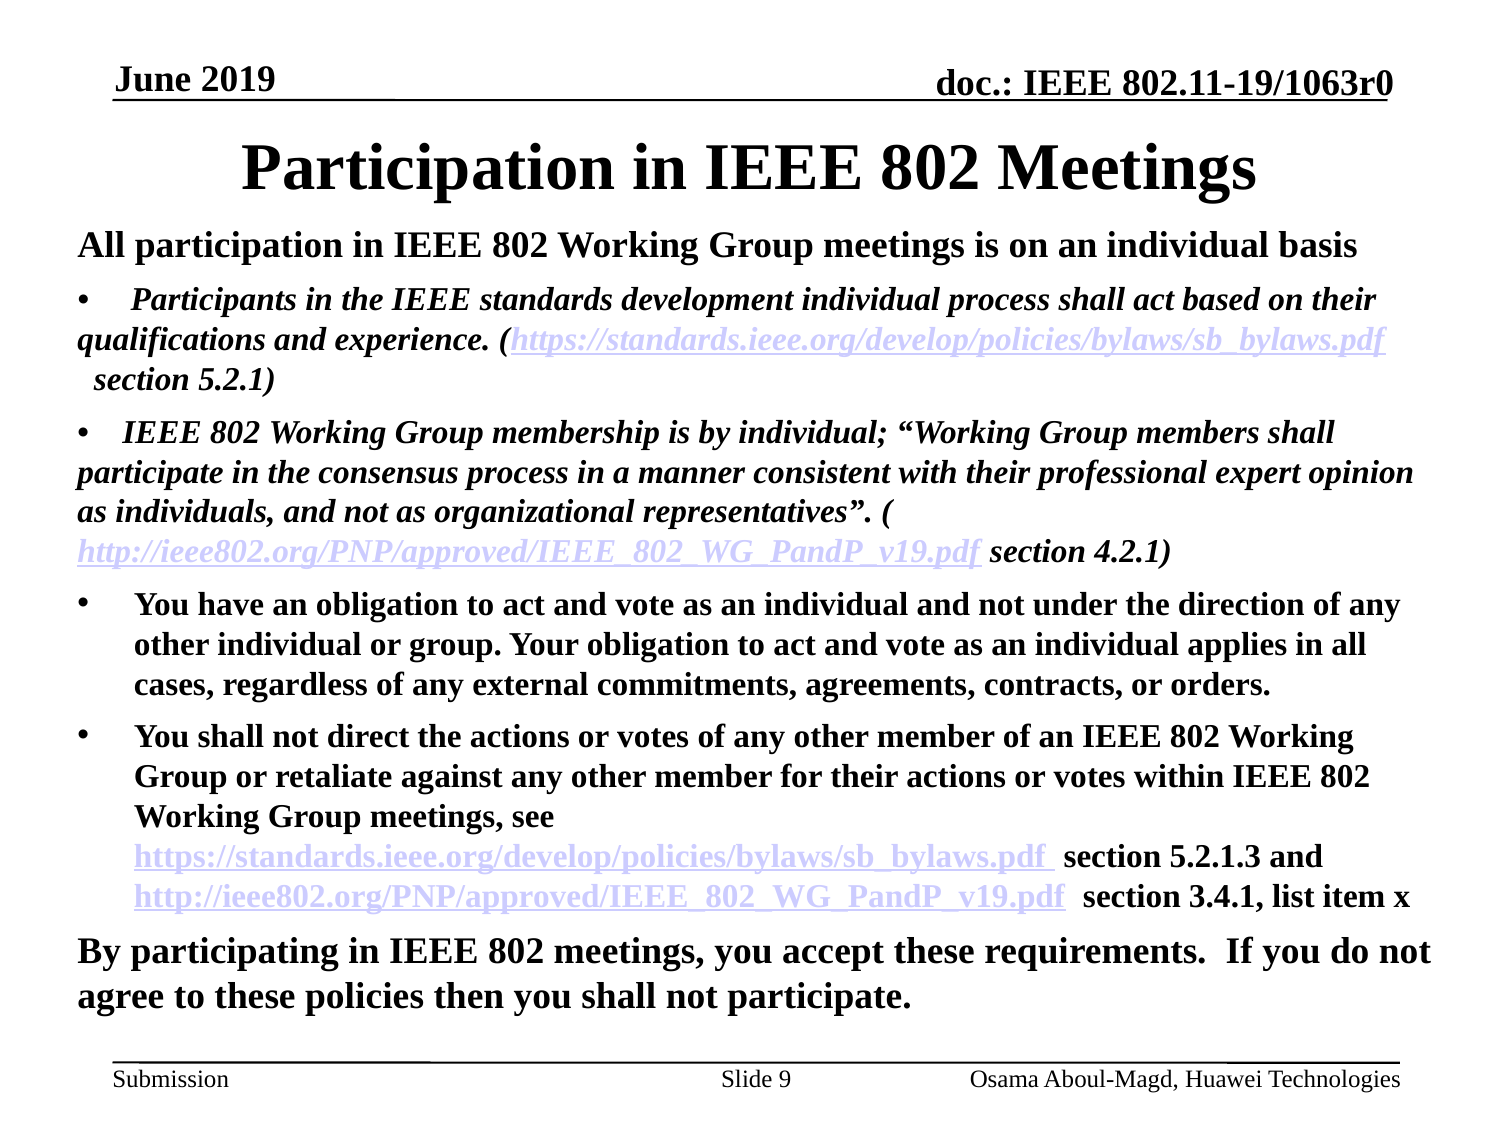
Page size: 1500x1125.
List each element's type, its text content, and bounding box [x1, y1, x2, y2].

slide_number Slide 9 [712, 1061, 800, 1123]
title Participation in IEEE 802 Meetings [112, 112, 1388, 212]
list All participation in IEEE 802 Working Group meetings is on an individual basis • Participants in the IEEE standards development individual process shall act based on their qualifications and experience. (https://standards.ieee.org/develop/policies/bylaws/sb_bylaws.pdf section 5.2.1) • IEEE 802 Working Group membership is by individual; “Working Group members shall participate in the consensus process in a manner consistent with their professional expert opinion as individuals, and not as organizational representatives”. (http://ieee802.org/PNP/approved/IEEE_802_WG_PandP_v19.pdf section 4.2.1) You have an obligation to act and vote as an individual and not under the direction of any other individual or group. Your obligation to act and vote as an individual applies in all cases, regardless of any external commitments, agreements, contracts, or orders. You shall not direct the actions or votes of any other member of an IEEE 802 Working Group or retaliate against any other member for their actions or votes within IEEE 802 Working Group meetings, see https://standards.ieee.org/develop/policies/bylaws/sb_bylaws.pdf section 5.2.1.3 and http://ieee802.org/PNP/approved/IEEE_802_WG_PandP_v19.pdf section 3.4.1, list item x By participating in IEEE 802 meetings, you accept these requirements. If you do not agree to these policies then you shall not participate. [62, 212, 1451, 888]
footer Osama Aboul-Magd, Huawei Technologies [878, 1061, 1402, 1093]
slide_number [114, 54, 423, 100]
